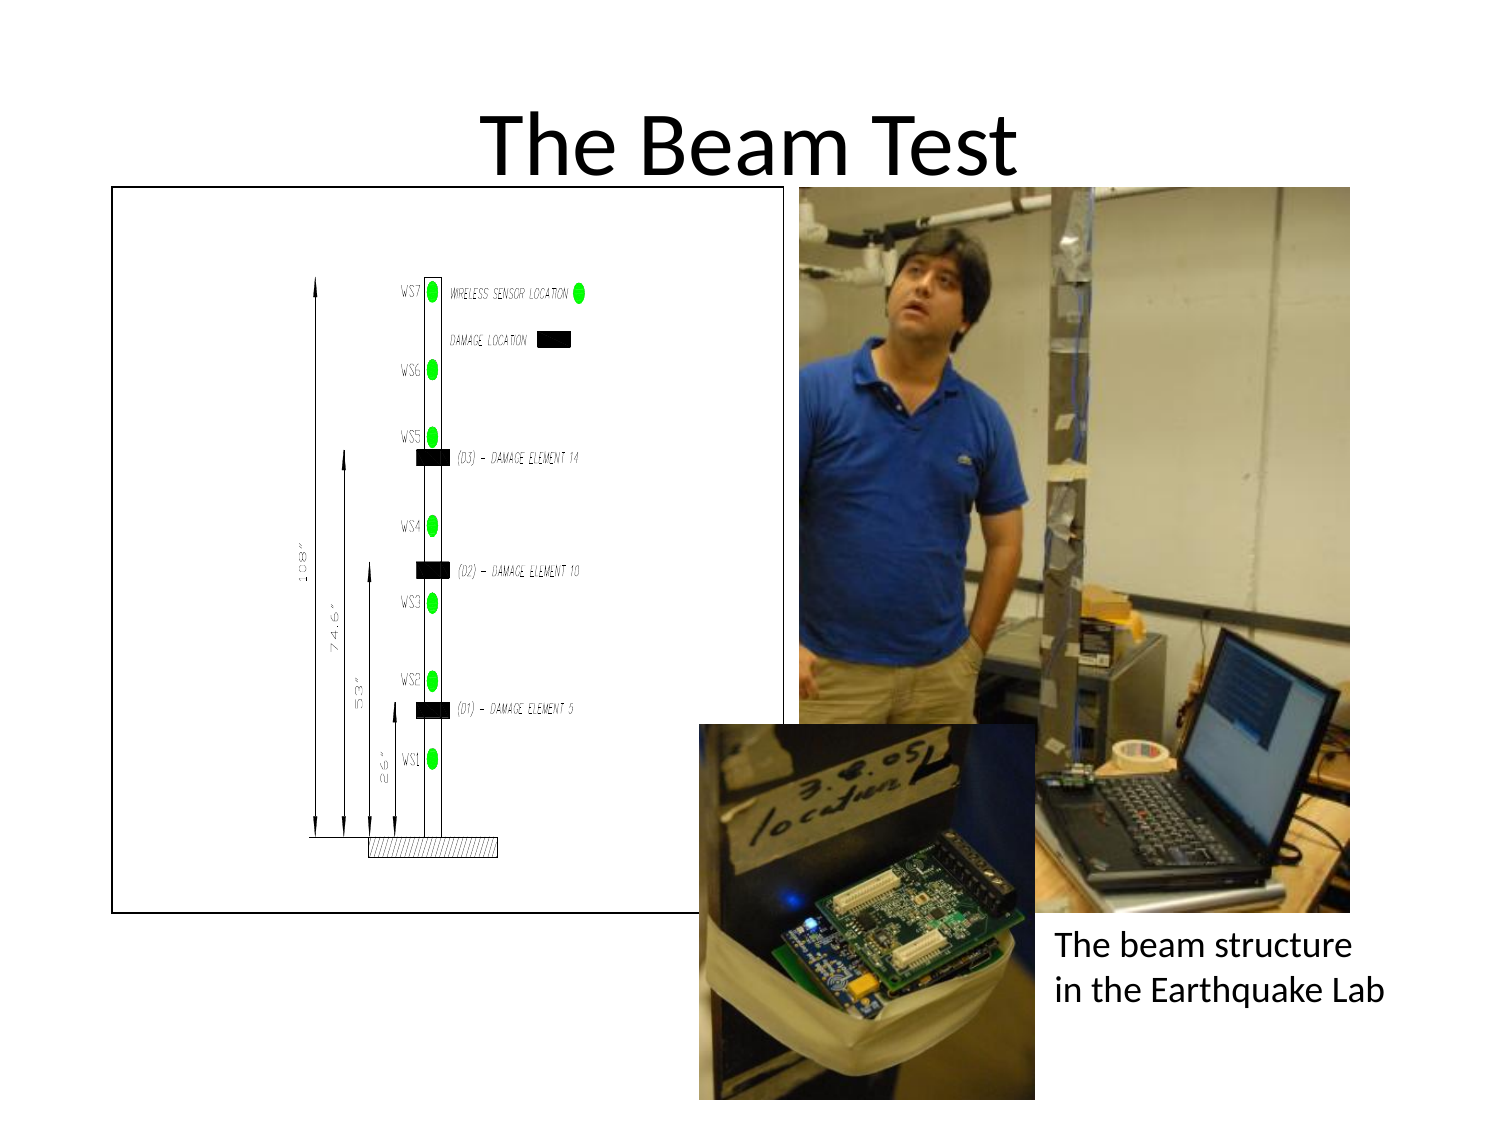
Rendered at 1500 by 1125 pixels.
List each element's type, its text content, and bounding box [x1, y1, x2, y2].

picture [112, 187, 1351, 1101]
title The Beam Test [75, 45, 1425, 233]
text_box The beam structure in the Earthquake Lab [1040, 912, 1401, 1018]
